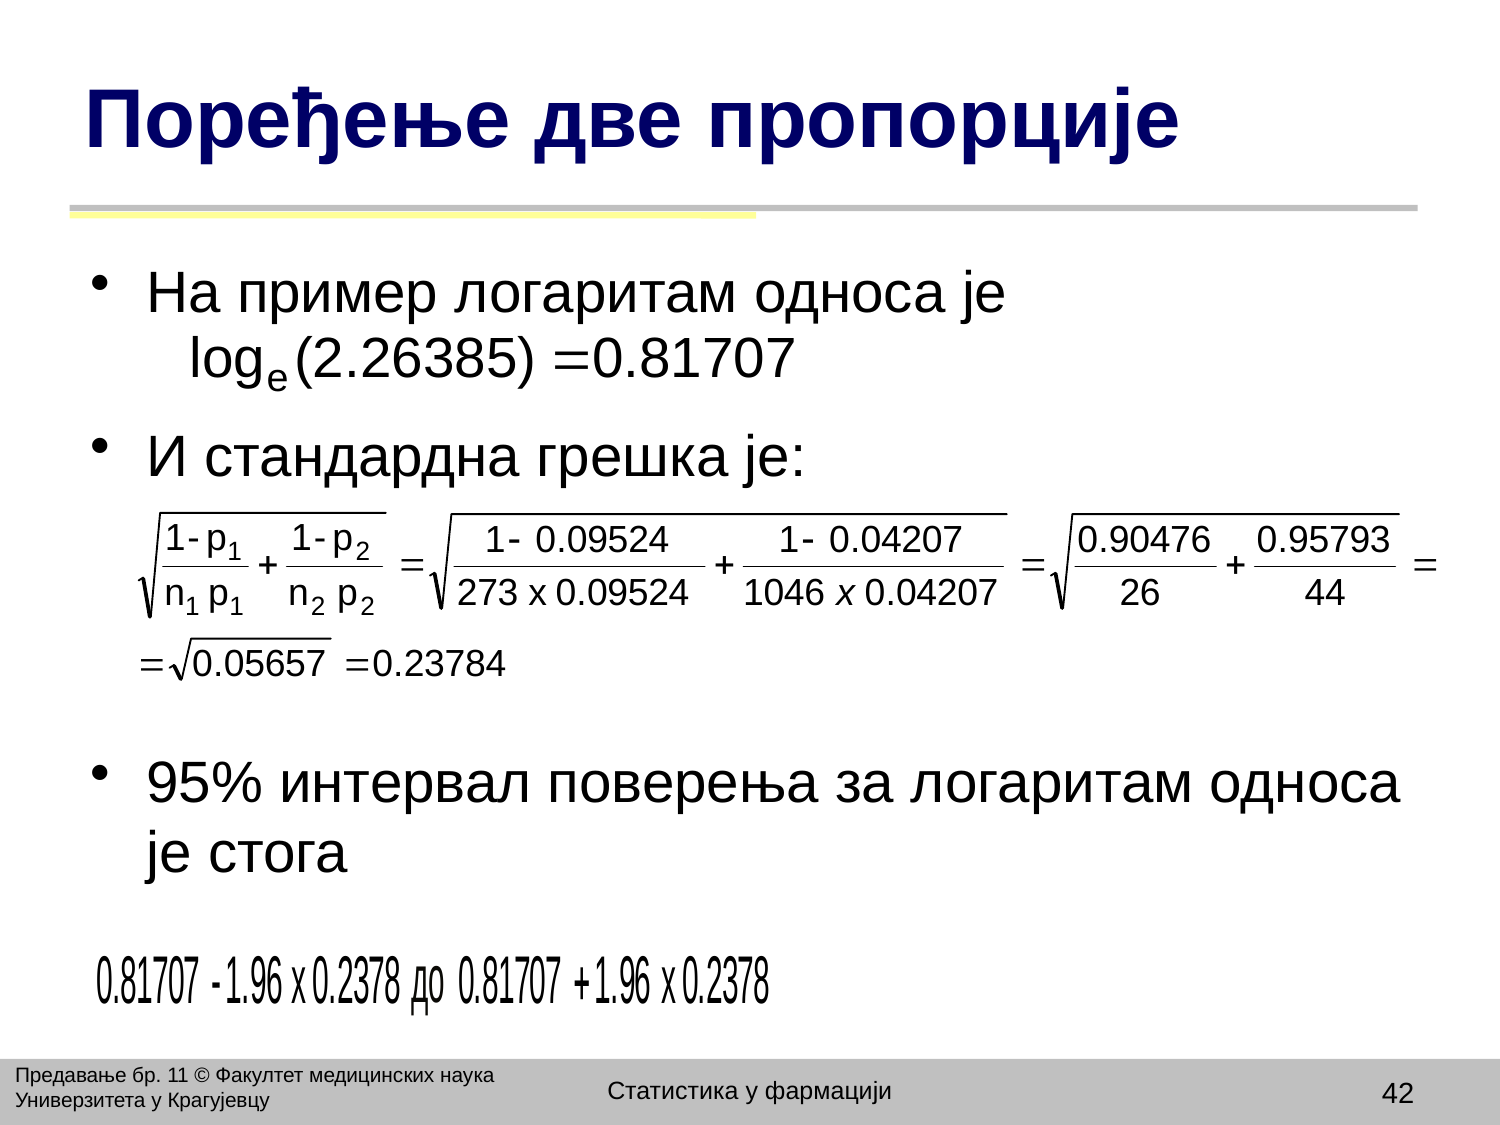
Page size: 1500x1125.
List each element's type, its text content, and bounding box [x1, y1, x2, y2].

footer Статистика у фармацији [512, 1066, 988, 1125]
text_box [181, 320, 828, 407]
list На пример логаритам односа је И стандардна грешка је: 95% интервал поверења за логаритам односа је стога [74, 511, 1443, 1023]
slide_number Предавање бр. 11 © Факултет медицинских наука Универзитета у Крагујевцу [0, 1053, 622, 1108]
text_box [129, 503, 1438, 690]
slide_number 42 [1079, 1066, 1430, 1125]
list На пример логаритам односа је И стандардна грешка је: 95% интервал поверења за логаритам односа је стога [74, 246, 1443, 510]
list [91, 894, 1445, 1024]
title Поређење две пропорције [69, 19, 1426, 208]
